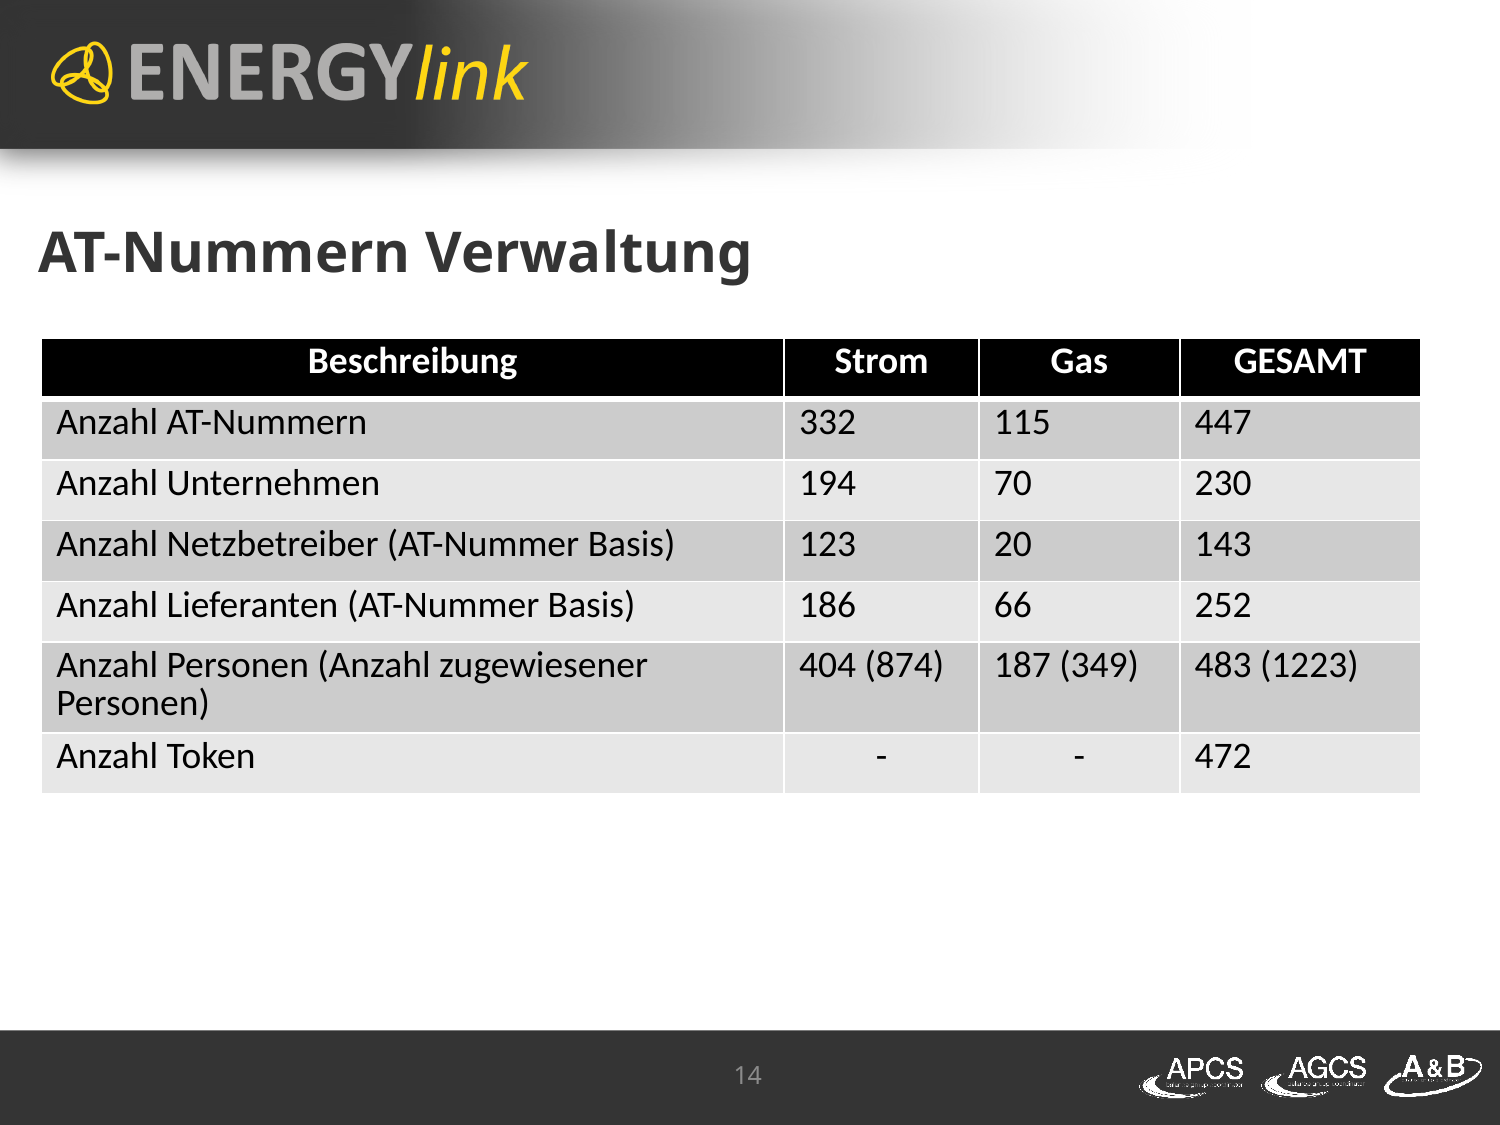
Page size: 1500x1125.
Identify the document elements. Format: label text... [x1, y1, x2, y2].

table_cell 252 [1181, 582, 1420, 641]
table_cell 186 [785, 582, 978, 641]
table_cell 123 [785, 521, 978, 581]
table_cell 115 [980, 402, 1179, 459]
table_cell 194 [785, 461, 978, 520]
table_header Gas [980, 339, 1179, 396]
table_cell 187 (349) [980, 643, 1179, 732]
table_cell - [785, 734, 978, 793]
slide_number 14 [572, 1046, 923, 1107]
table_cell 447 [1181, 402, 1420, 459]
table_cell 143 [1181, 521, 1420, 581]
table_cell 70 [980, 461, 1179, 520]
table_cell 404 (874) [785, 643, 978, 732]
table_cell Anzahl Lieferanten (AT-Nummer Basis) [42, 582, 783, 641]
picture [0, 0, 1329, 231]
title AT-Nummern Verwaltung [23, 184, 1468, 316]
picture [1139, 1057, 1243, 1099]
picture [1384, 1055, 1482, 1097]
table_cell Anzahl Unternehmen [42, 461, 783, 520]
table_cell Anzahl Netzbetreiber (AT-Nummer Basis) [42, 521, 783, 581]
table_cell 332 [785, 402, 978, 459]
table_cell 20 [980, 521, 1179, 581]
table_cell 483 (1223) [1181, 643, 1420, 732]
table_cell - [980, 734, 1179, 793]
table_cell 230 [1181, 461, 1420, 520]
table_cell 66 [980, 582, 1179, 641]
picture [1261, 1056, 1366, 1098]
table_cell Anzahl Personen (Anzahl zugewiesener Personen) [42, 643, 783, 732]
table_header Strom [785, 339, 978, 396]
table_header GESAMT [1181, 339, 1420, 396]
table_cell Anzahl AT-Nummern [42, 402, 783, 459]
table_header Beschreibung [42, 339, 783, 396]
table_cell 472 [1181, 734, 1420, 793]
table_cell Anzahl Token [42, 734, 783, 793]
